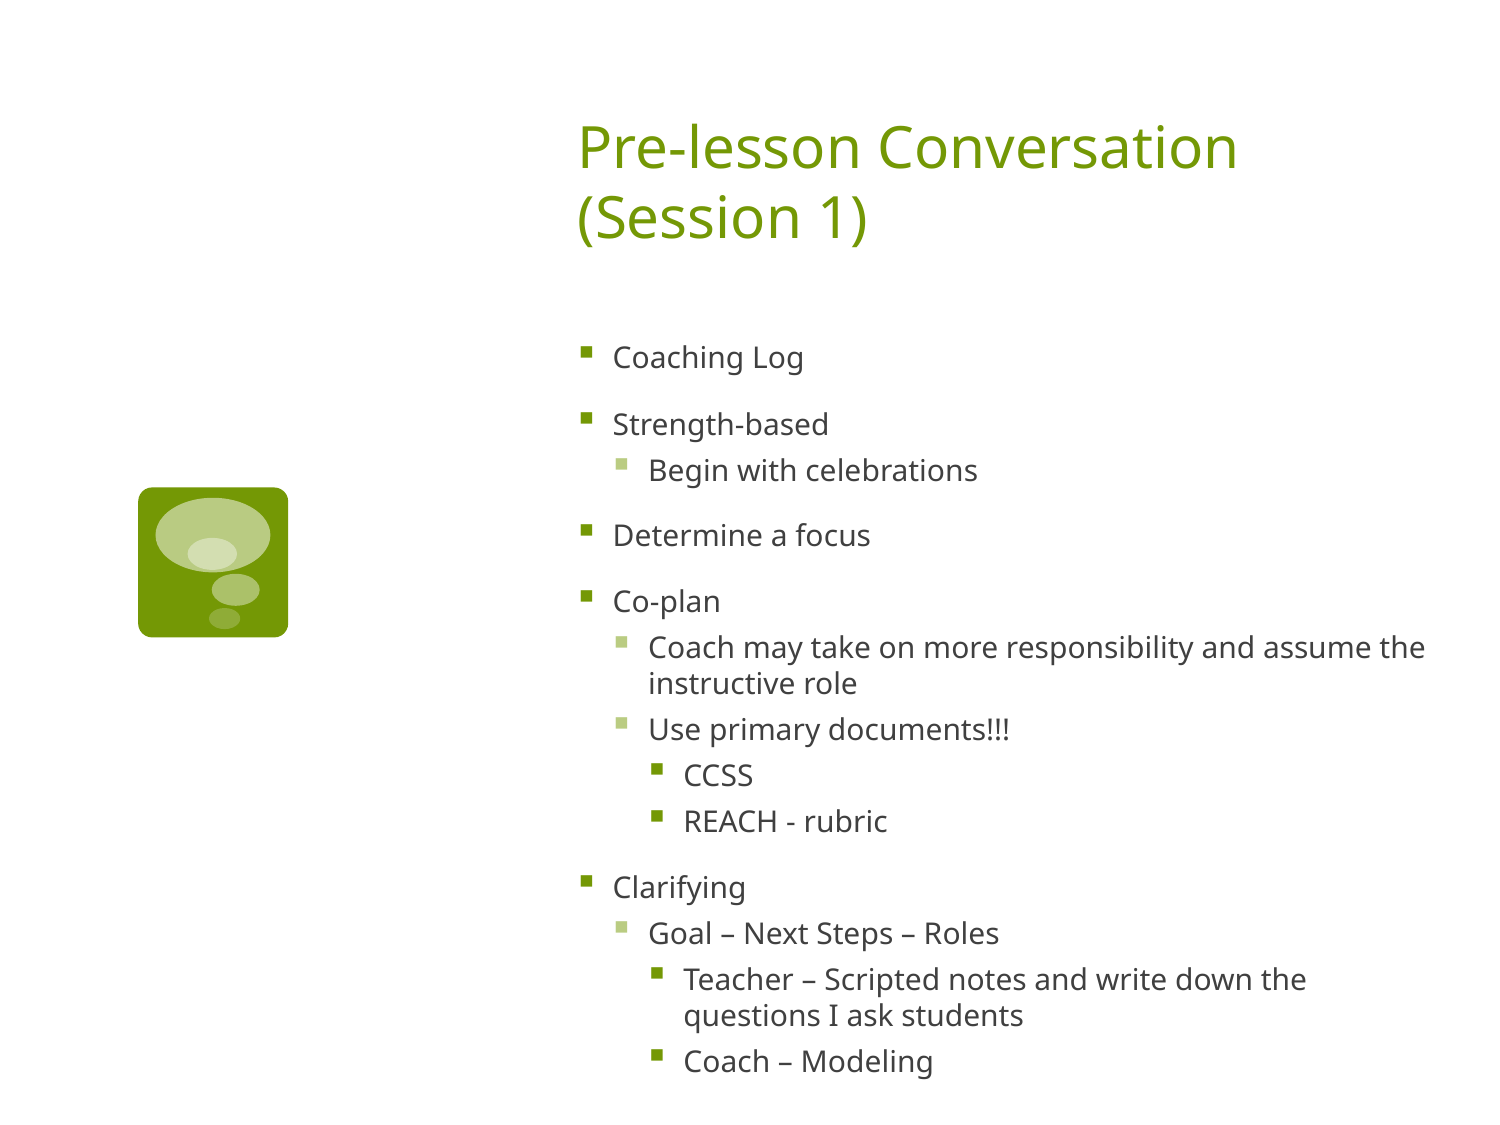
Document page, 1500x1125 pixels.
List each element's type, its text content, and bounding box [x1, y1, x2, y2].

list Coaching Log Strength-based Begin with celebrations Determine a focus Co-plan Coach may take on more responsibility and assume the instructive role Use primary documents!!! CCSS REACH - rubric Clarifying Goal – Next Steps – Roles Teacher – Scripted notes and write down the questions I ask students Coach – Modeling [562, 331, 1443, 1088]
title Pre-lesson Conversation (Session 1) [562, 112, 1375, 258]
